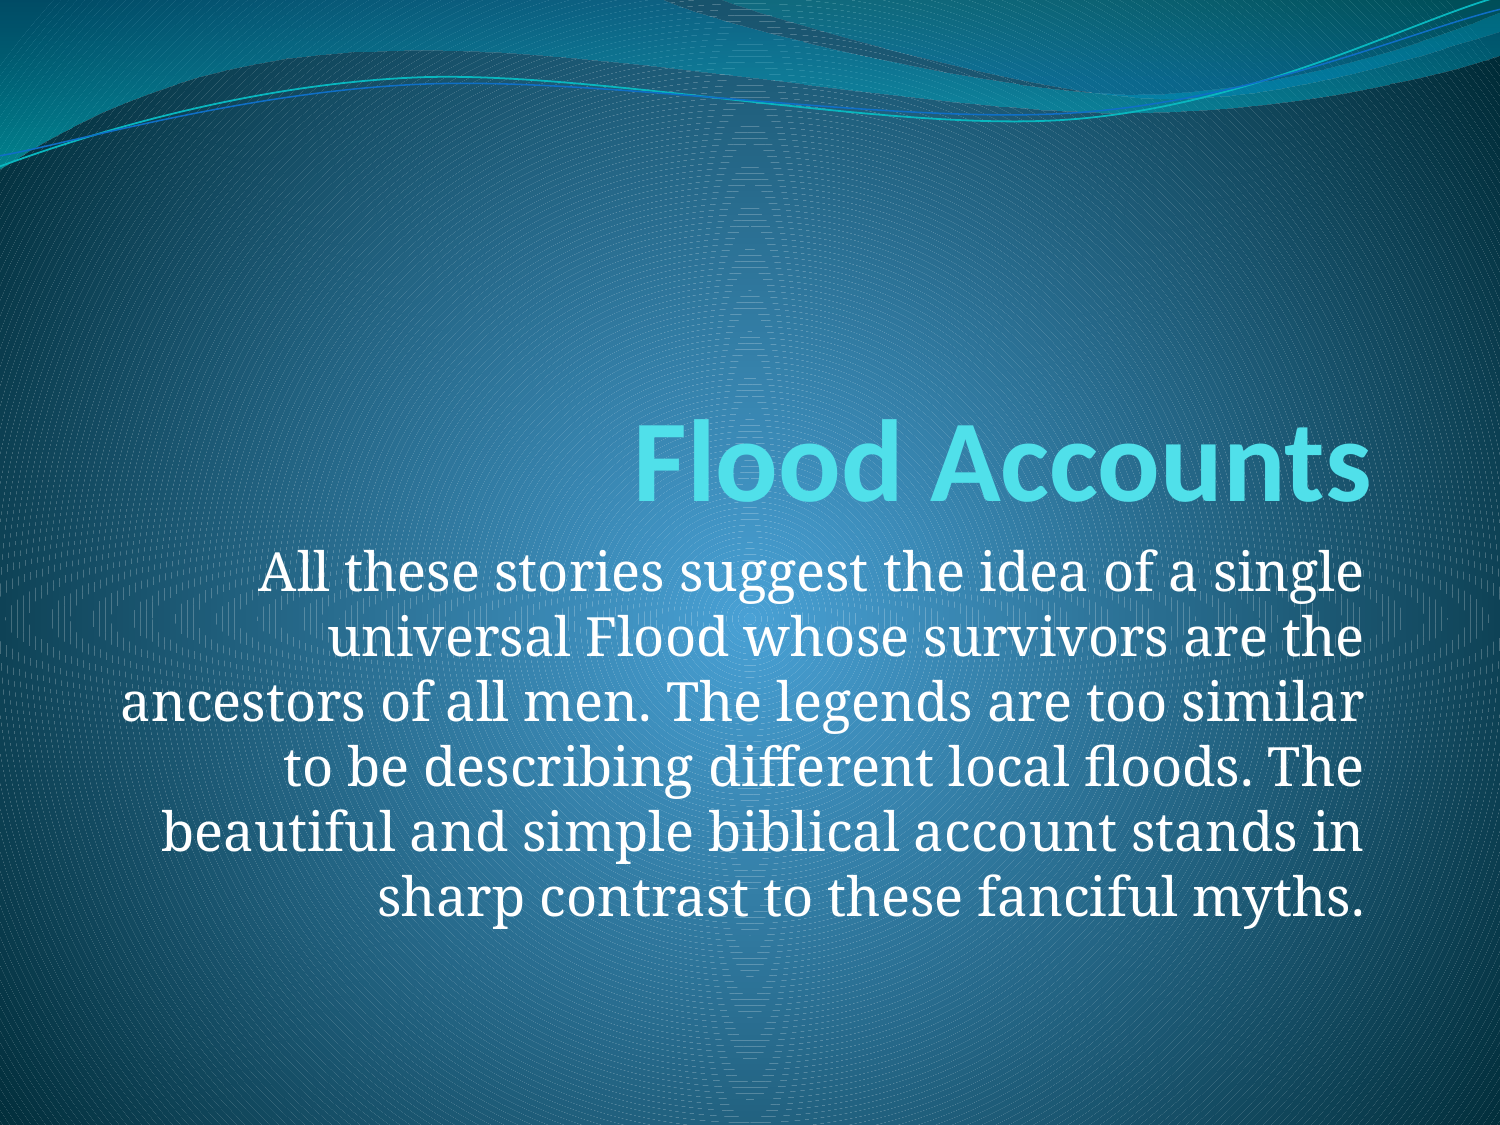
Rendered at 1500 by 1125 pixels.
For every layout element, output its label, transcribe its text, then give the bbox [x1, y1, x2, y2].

title Flood Accounts [87, 224, 1376, 525]
subtitle All these stories suggest the idea of a single universal Flood whose survivors are the ancestors of all men. The legends are too similar to be describing different local floods. The beautiful and simple biblical account stands in sharp contrast to these fanciful myths. [87, 529, 1376, 950]
